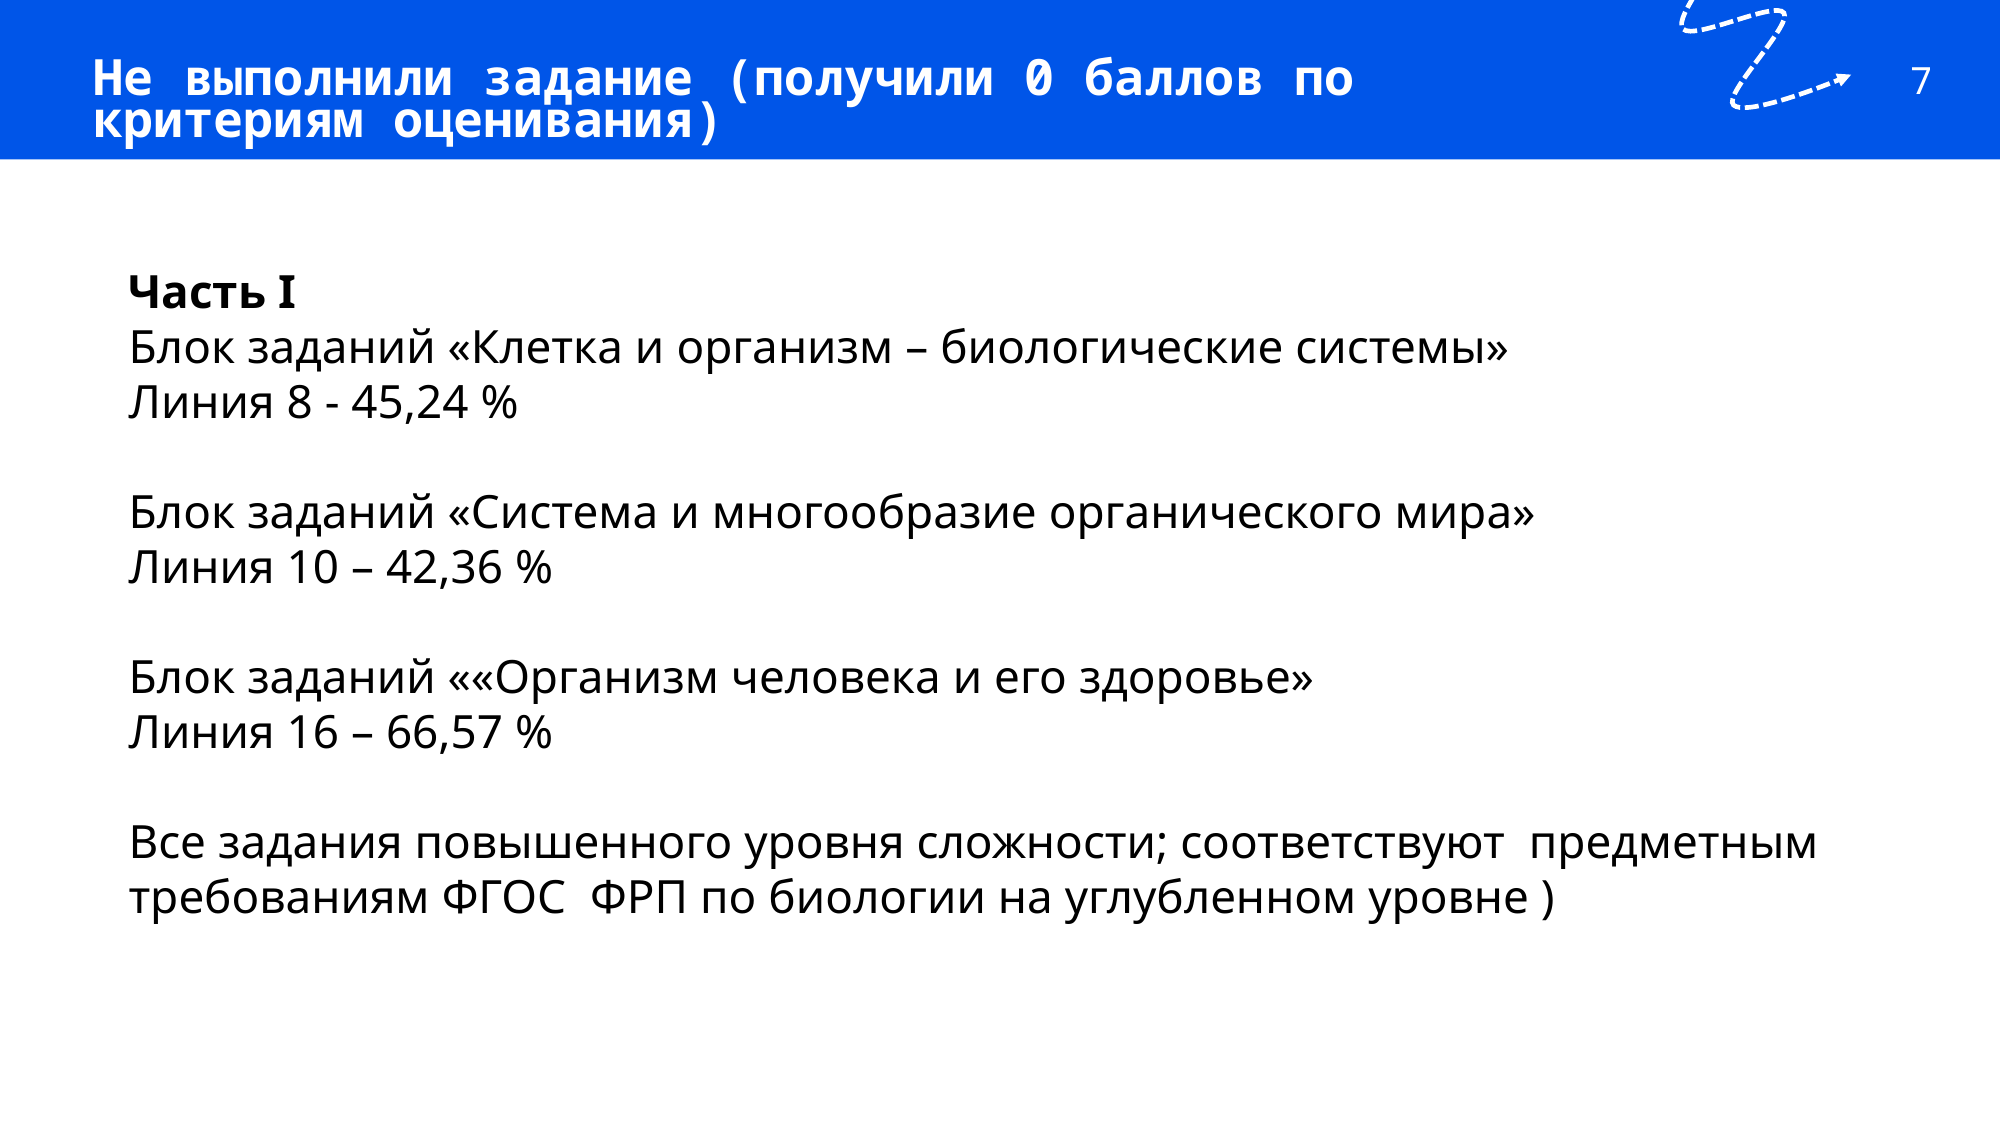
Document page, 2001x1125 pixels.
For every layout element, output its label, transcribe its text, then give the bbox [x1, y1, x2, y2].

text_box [0, 0, 2000, 160]
text_box Часть I Блок заданий «Клетка и организм – биологические системы» Линия 8 - 45,24 % Блок заданий «Система и многообразие органического мира» Линия 10 – 42,36 % Блок заданий ««Организм человека и его здоровье» Линия 16 – 66,57 % Все задания повышенного уровня сложности; соответствуют предметным требованиям ФГОС ФРП по биологии на углубленном уровне ) [113, 255, 1912, 1125]
